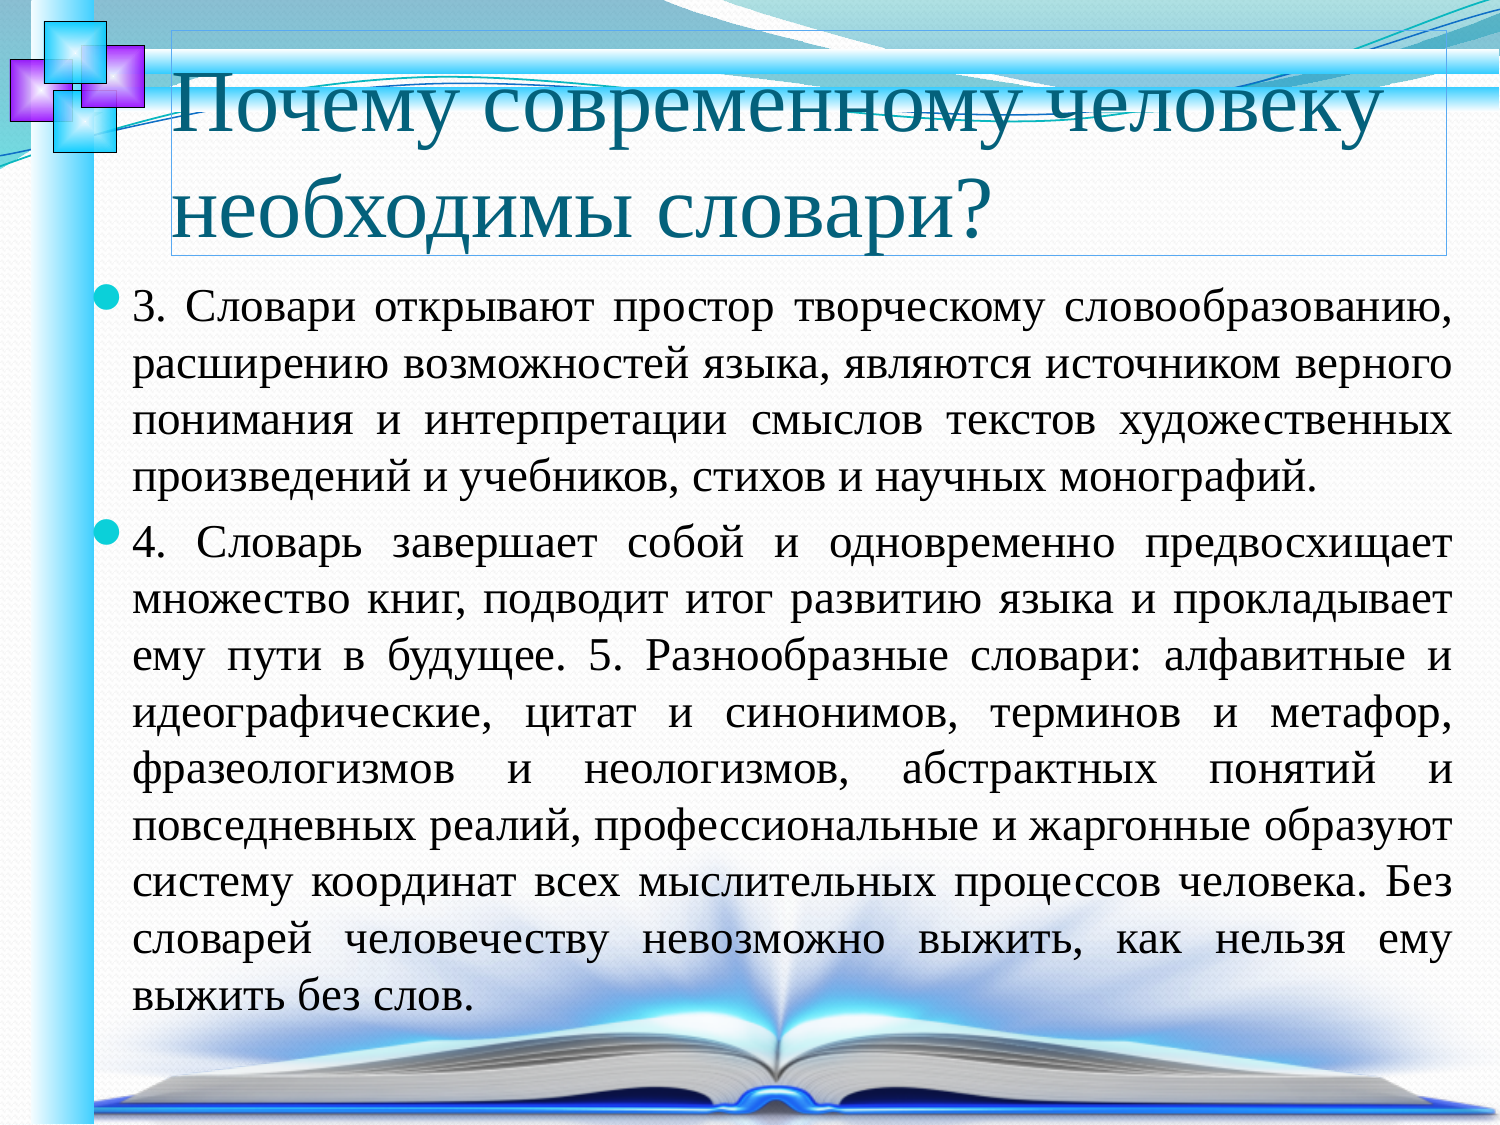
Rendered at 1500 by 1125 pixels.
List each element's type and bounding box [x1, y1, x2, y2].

text_box [9, 0, 1500, 1124]
